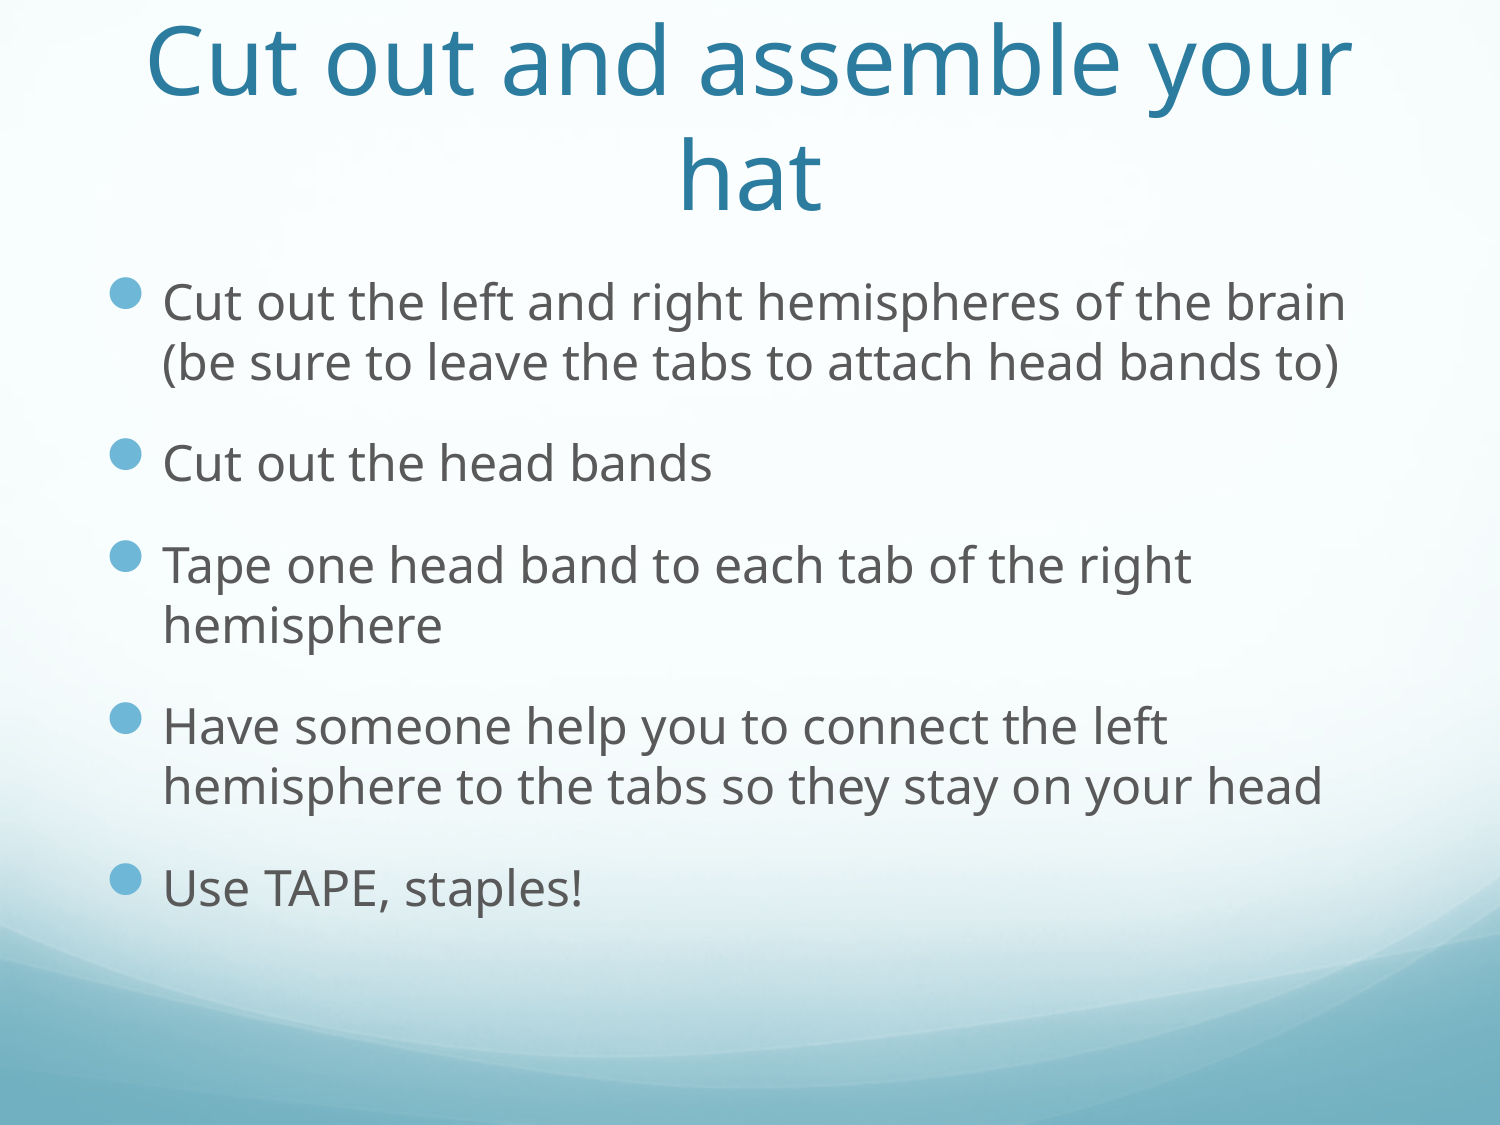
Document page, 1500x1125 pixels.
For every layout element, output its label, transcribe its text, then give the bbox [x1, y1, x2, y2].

title Cut out and assemble your hat [90, 17, 1410, 237]
list Cut out the left and right hemispheres of the brain (be sure to leave the tabs to attach head bands to) Cut out the head bands Tape one head band to each tab of the right hemisphere Have someone help you to connect the left hemisphere to the tabs so they stay on your head Use TAPE, staples! [90, 262, 1410, 975]
